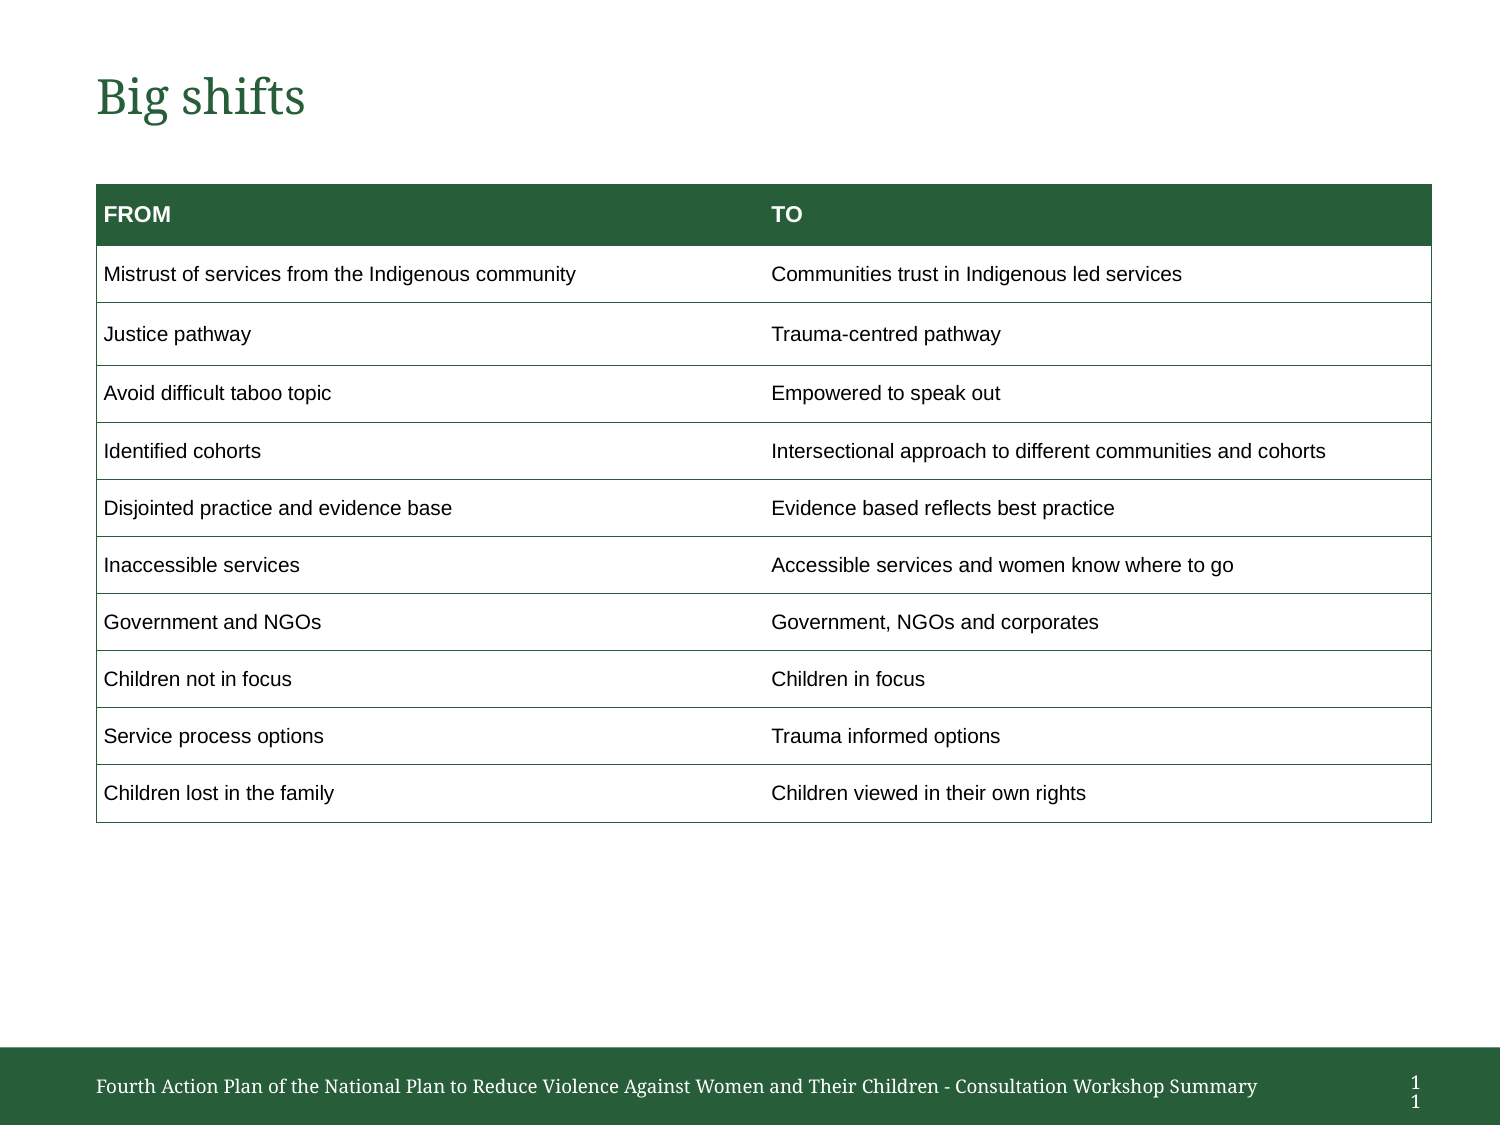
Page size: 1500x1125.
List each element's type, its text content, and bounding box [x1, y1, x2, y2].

text_box Fourth Action Plan of the National Plan to Reduce Violence Against Women and Their Children - Consultation Workshop Summary [96, 1074, 1273, 1098]
table_header TO [764, 185, 1431, 245]
title Big shifts [95, 76, 1405, 133]
table_cell Accessible services and women know where to go [764, 537, 1431, 593]
table_cell Trauma-centred pathway [764, 303, 1431, 365]
table_cell Empowered to speak out [764, 366, 1431, 422]
table_cell Children viewed in their own rights [764, 765, 1431, 822]
table_cell Inaccessible services [97, 537, 764, 593]
table_header FROM [97, 185, 764, 245]
table_cell Children in focus [764, 651, 1431, 707]
table_cell Communities trust in Indigenous led services [764, 246, 1431, 302]
table_cell Children lost in the family [97, 765, 764, 822]
table_cell Service process options [97, 708, 764, 764]
table_cell Children not in focus [97, 651, 764, 707]
table_cell Identified cohorts [97, 423, 764, 479]
table_cell Mistrust of services from the Indigenous community [97, 246, 764, 302]
table_cell Government and NGOs [97, 594, 764, 650]
table_cell Government, NGOs and corporates [764, 594, 1431, 650]
slide_number 11 [1410, 1072, 1432, 1095]
table_cell Intersectional approach to different communities and cohorts [764, 423, 1431, 479]
table_cell Disjointed practice and evidence base [97, 480, 764, 536]
table_cell Evidence based reflects best practice [764, 480, 1431, 536]
table_cell Trauma informed options [764, 708, 1431, 764]
table_cell Justice pathway [97, 303, 764, 365]
table_cell Avoid difficult taboo topic [97, 366, 764, 422]
